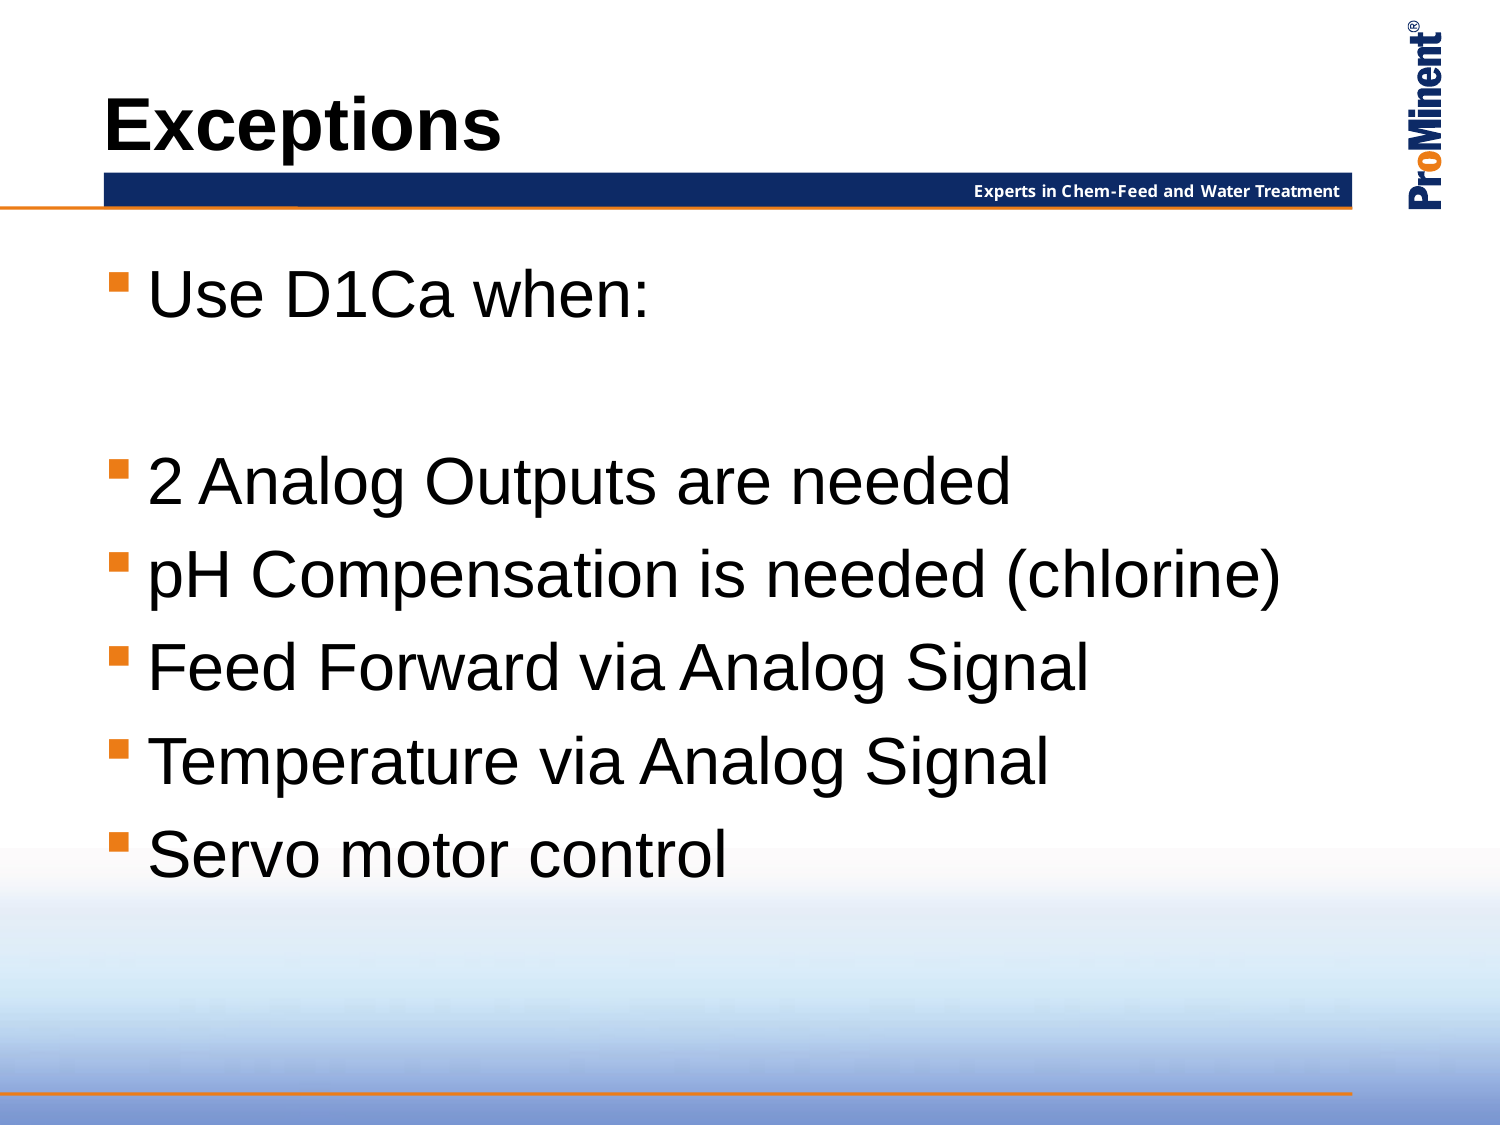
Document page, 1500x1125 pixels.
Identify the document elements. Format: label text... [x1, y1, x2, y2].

list Use D1Ca when: 2 Analog Outputs are needed pH Compensation is needed (chlorine) Feed Forward via Analog Signal Temperature via Analog Signal Servo motor control [88, 243, 1353, 1048]
picture [0, 848, 1500, 1125]
title Exceptions [88, 44, 1353, 197]
